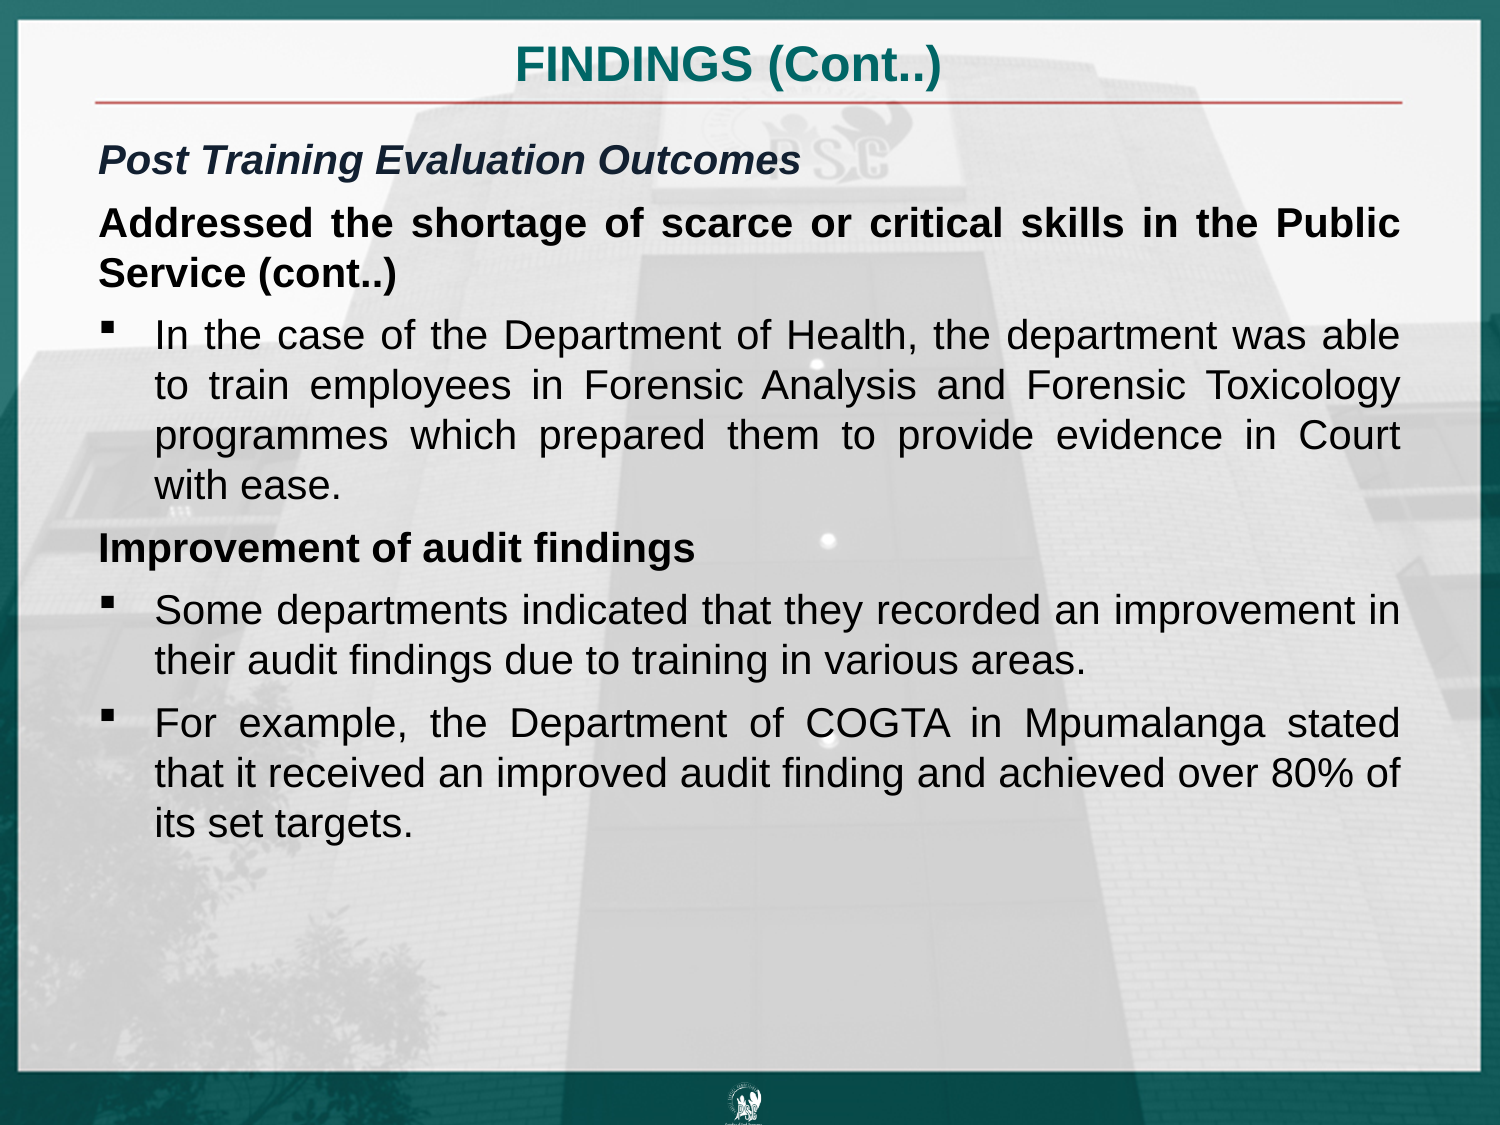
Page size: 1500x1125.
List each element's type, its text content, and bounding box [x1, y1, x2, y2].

text_box FINDINGS (Cont..) [88, 16, 1402, 101]
slide_number 20 [1080, 1012, 1431, 1073]
picture [0, 0, 1500, 1125]
text_box Post Training Evaluation Outcomes Addressed the shortage of scarce or critical skills in the Public Service (cont..) In the case of the Department of Health, the department was able to train employees in Forensic Analysis and Forensic Toxicology programmes which prepared them to provide evidence in Court with ease. Improvement of audit findings Some departments indicated that they recorded an improvement in their audit findings due to training in various areas. For example, the Department of COGTA in Mpumalanga stated that it received an improved audit finding and achieved over 80% of its set targets. [73, 125, 1417, 853]
